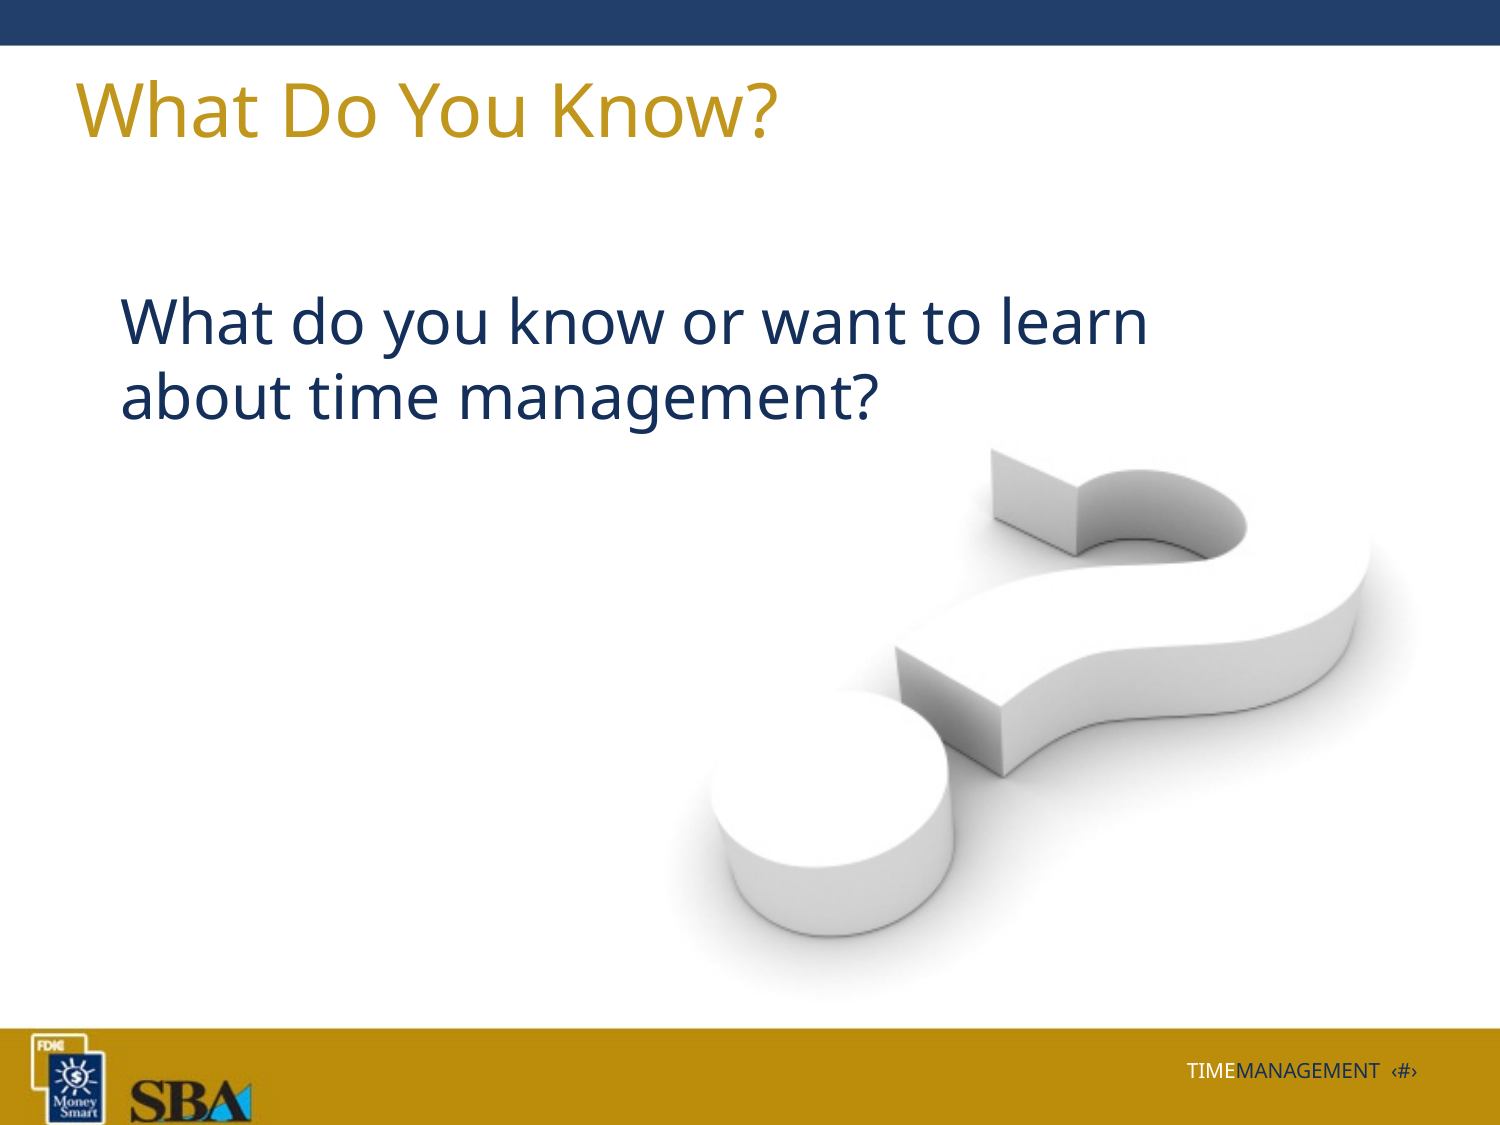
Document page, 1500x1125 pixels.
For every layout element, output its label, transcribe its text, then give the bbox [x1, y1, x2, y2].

picture [0, 0, 1500, 1125]
title What Do You Know? [74, 61, 1426, 163]
text_box What do you know or want to learn about time management? [112, 274, 1325, 440]
